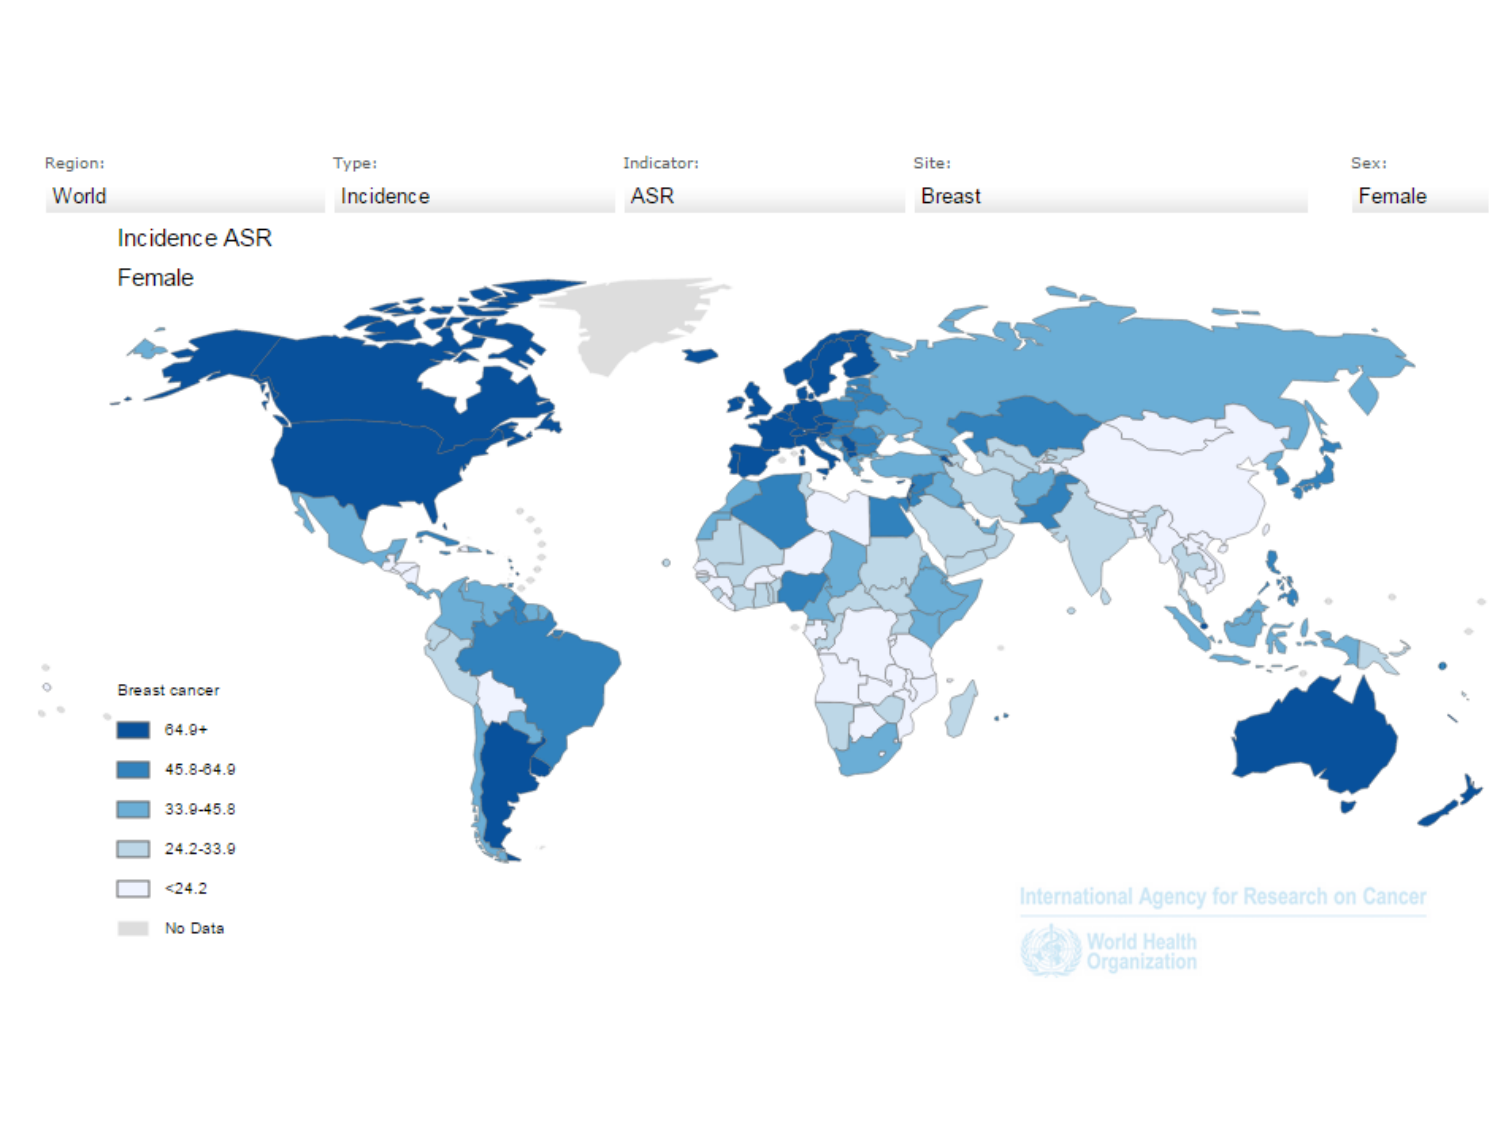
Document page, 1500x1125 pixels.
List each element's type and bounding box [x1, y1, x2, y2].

picture [20, 129, 1500, 984]
